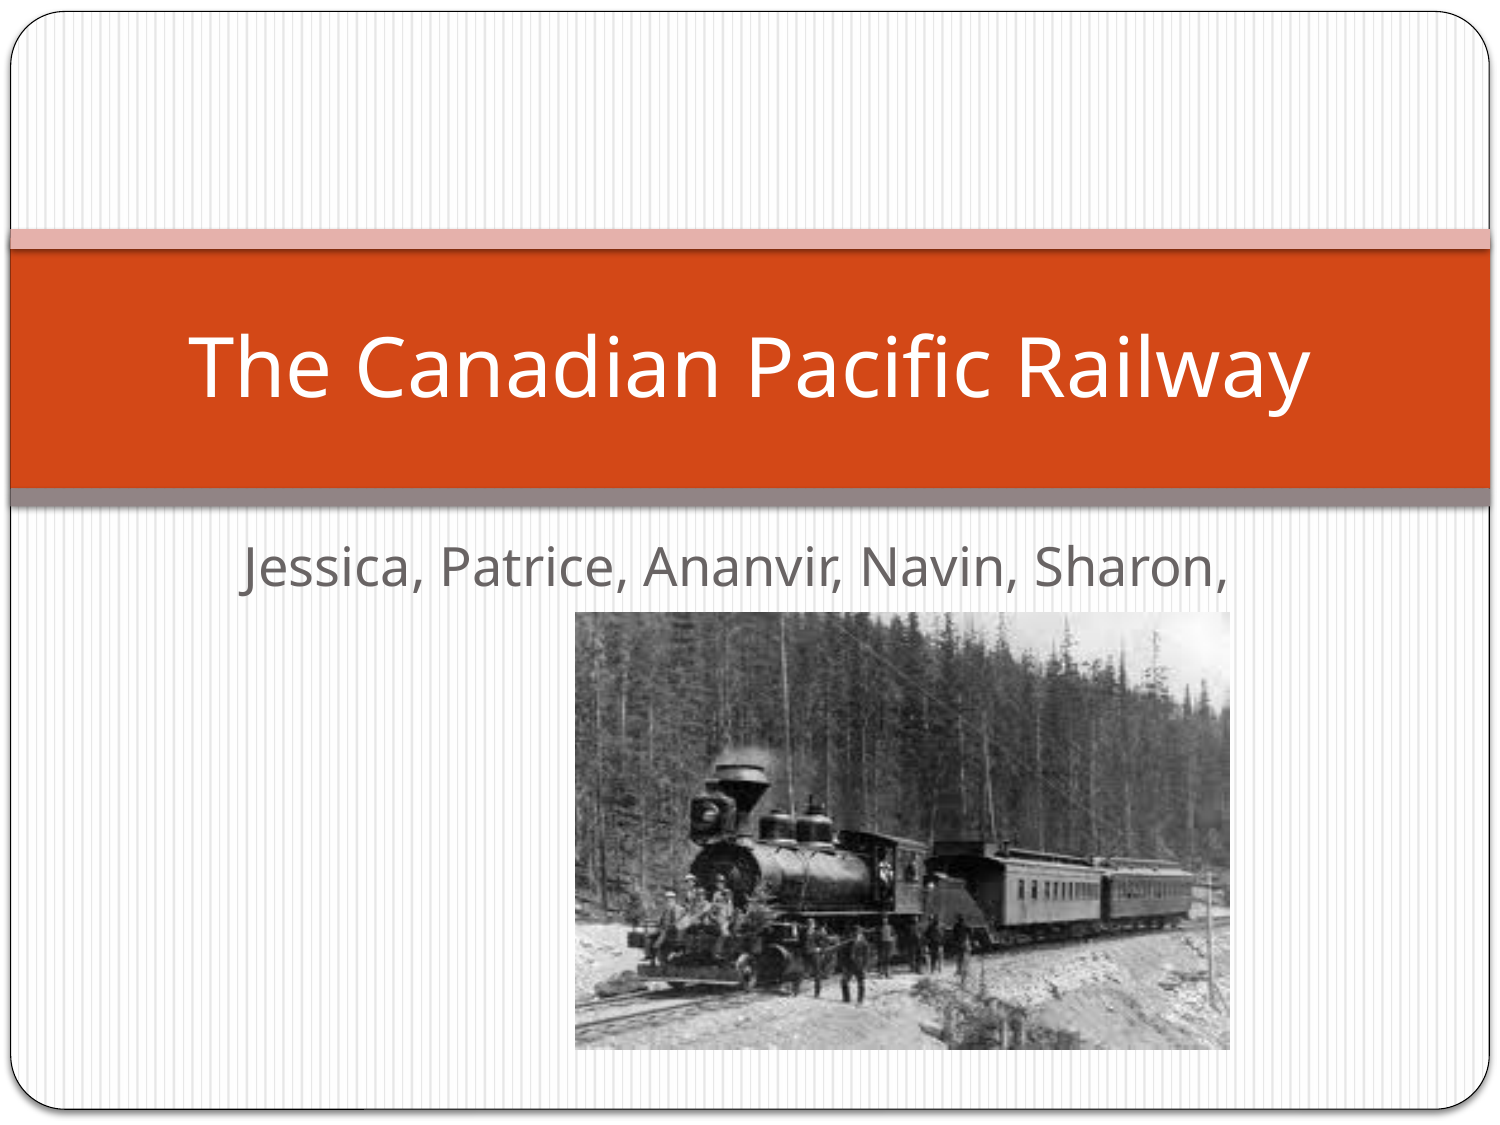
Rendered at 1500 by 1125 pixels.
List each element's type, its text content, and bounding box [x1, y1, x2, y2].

picture [574, 612, 1230, 1051]
title The Canadian Pacific Railway [75, 247, 1425, 489]
subtitle Jessica, Patrice, Ananvir, Navin, Sharon, Harman [212, 525, 1263, 788]
